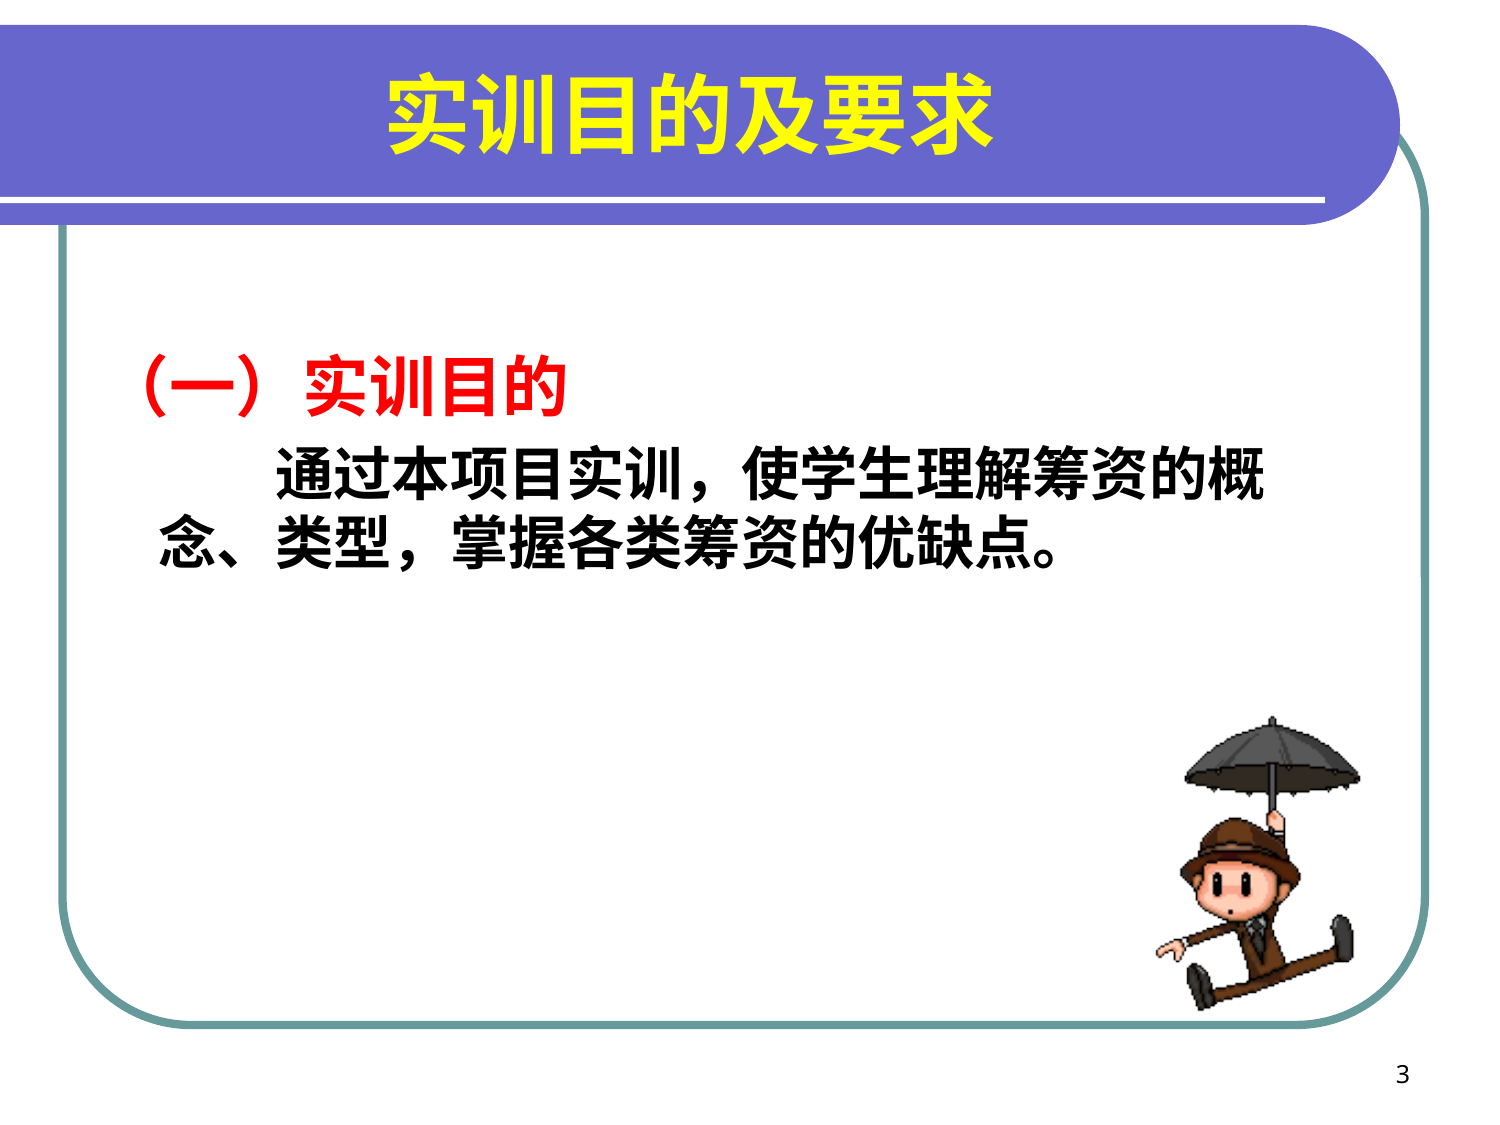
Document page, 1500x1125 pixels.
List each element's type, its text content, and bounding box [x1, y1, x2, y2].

title 实训目的及要求 [31, 37, 1348, 188]
picture [1098, 701, 1426, 1026]
list （一）实训目的 通过本项目实训，使学生理解筹资的概念、类型，掌握各类筹资的优缺点。 [87, 337, 1388, 626]
slide_number 3 [1074, 1024, 1426, 1101]
